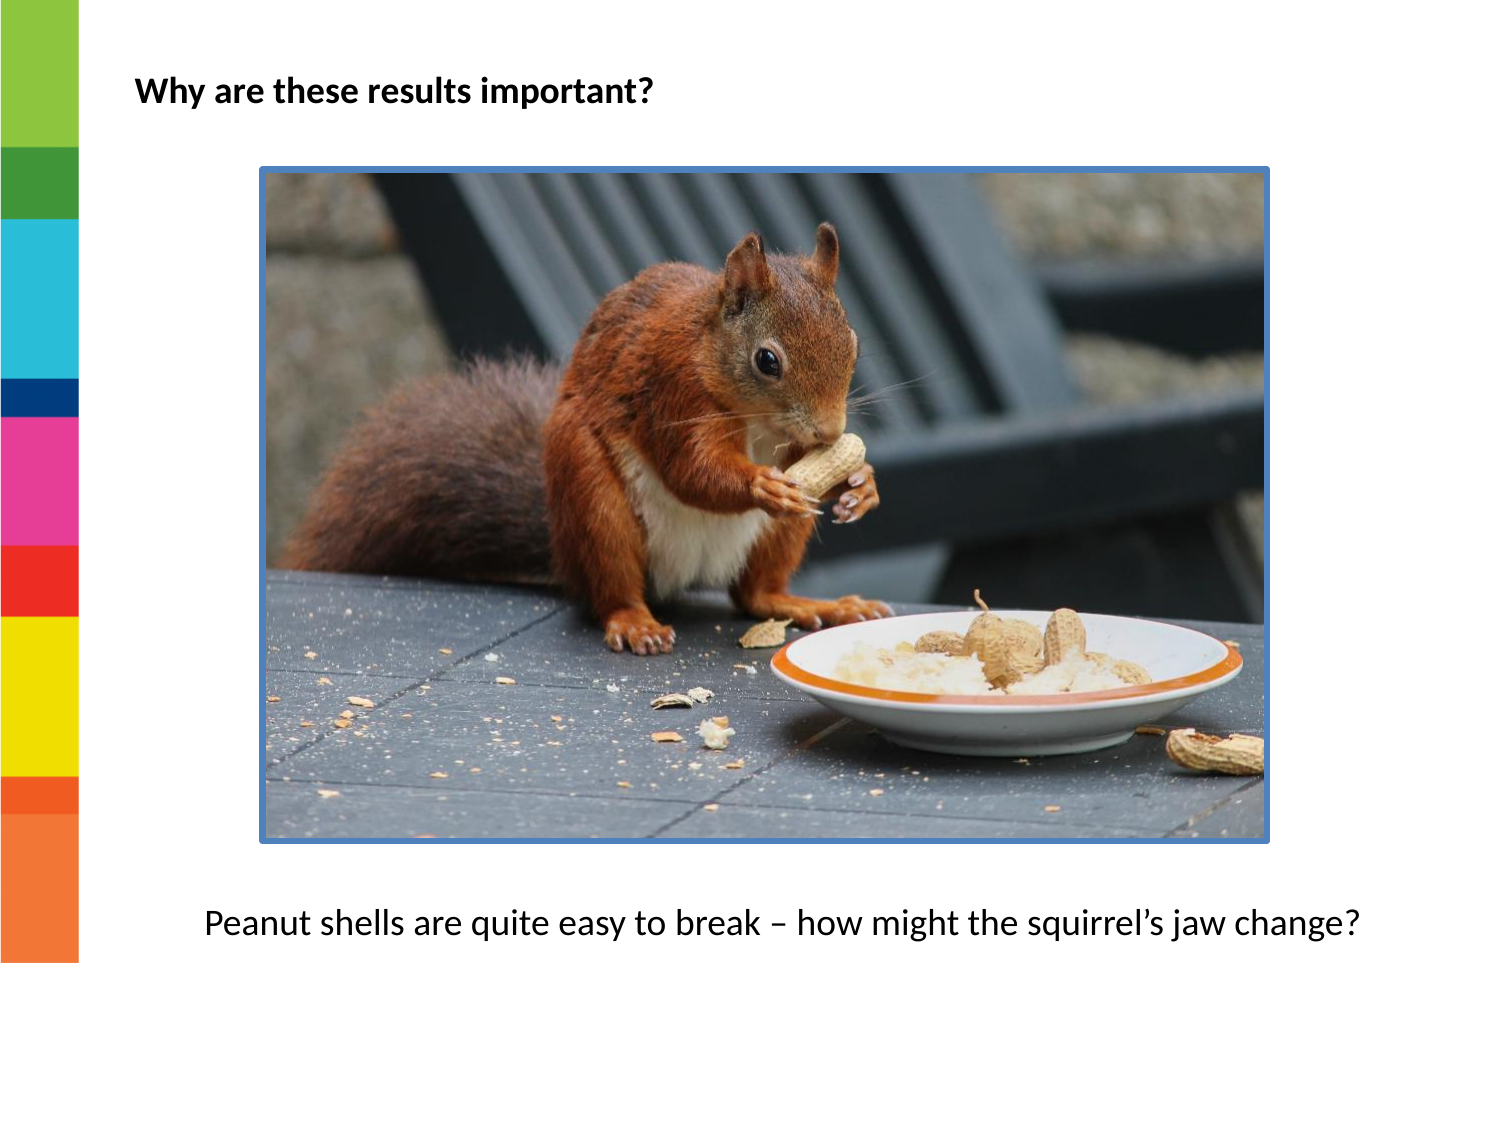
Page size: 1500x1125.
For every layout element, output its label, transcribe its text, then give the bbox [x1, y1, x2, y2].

picture [1, 0, 78, 962]
picture [265, 172, 1264, 839]
text_box Peanut shells are quite easy to break – how might the squirrel’s jaw change? [189, 890, 1378, 951]
text_box Why are these results important? [119, 58, 671, 119]
